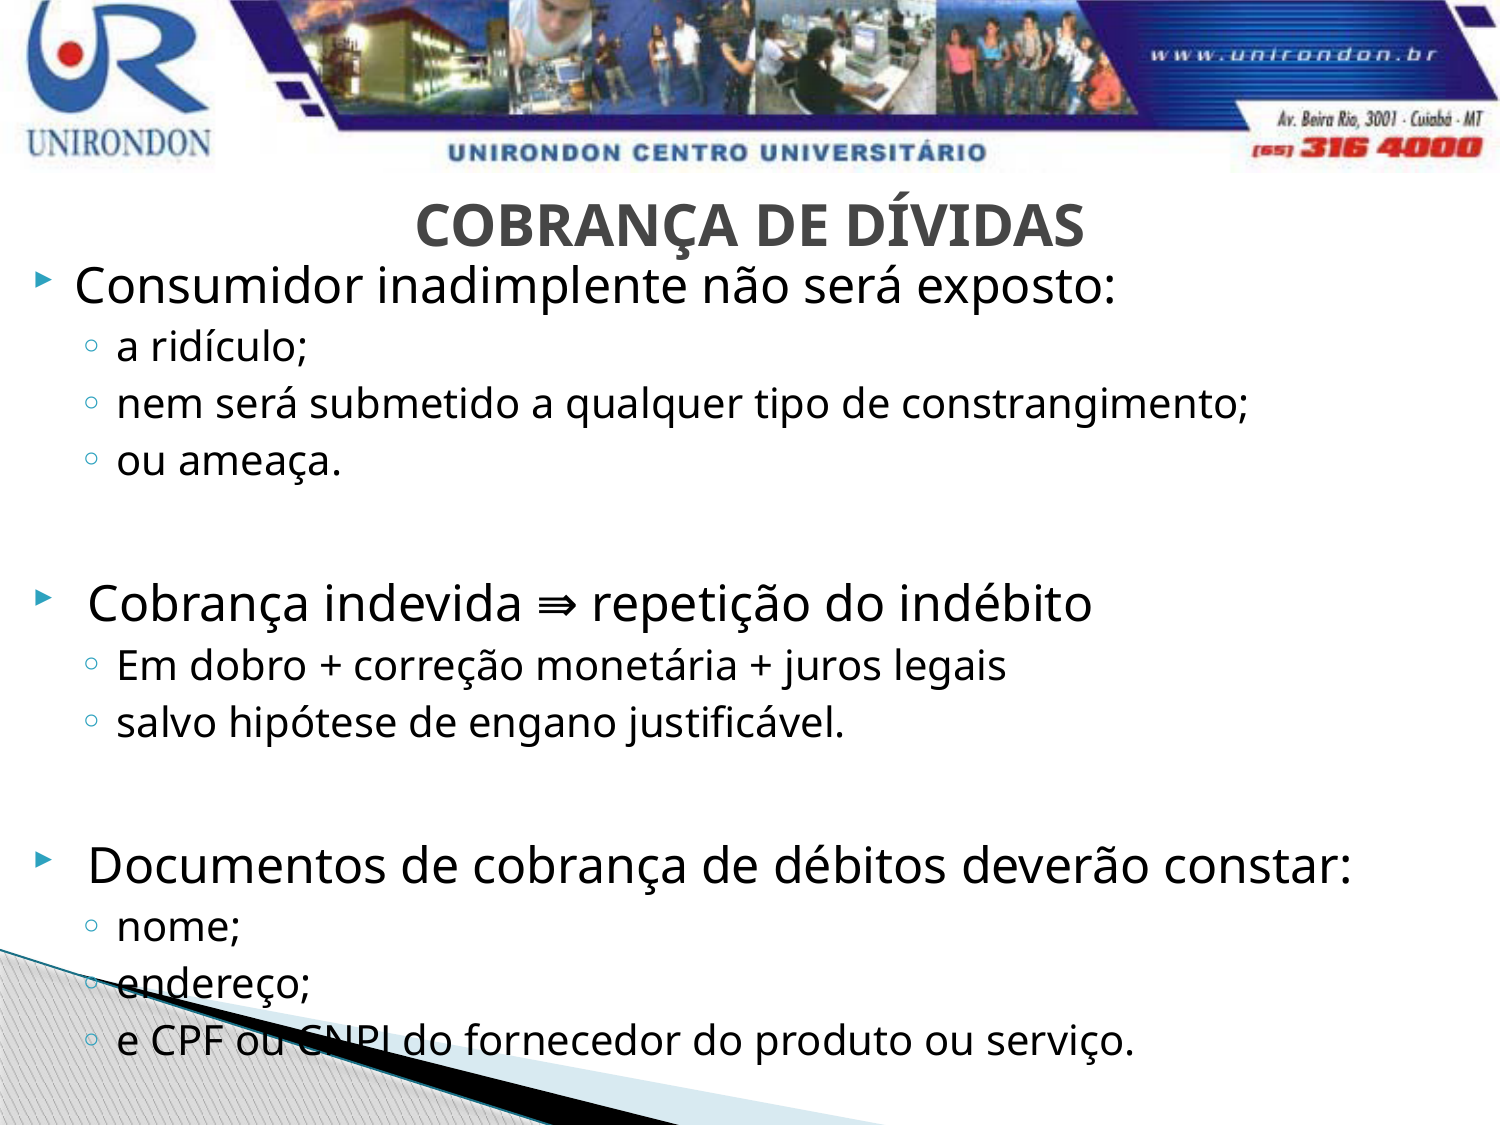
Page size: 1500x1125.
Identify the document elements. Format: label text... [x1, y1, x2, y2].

list Consumidor inadimplente não será exposto: a ridículo; nem será submetido a qualquer tipo de constrangimento; ou ameaça. Cobrança indevida ⇛ repetição do indébito Em dobro + correção monetária + juros legais salvo hipótese de engano justificável. Documentos de cobrança de débitos deverão constar: nome; endereço; e CPF ou CNPJ do fornecedor do produto ou serviço. [0, 246, 1477, 1079]
picture [0, 0, 1500, 174]
title COBRANÇA DE DÍVIDAS [0, 183, 1500, 270]
